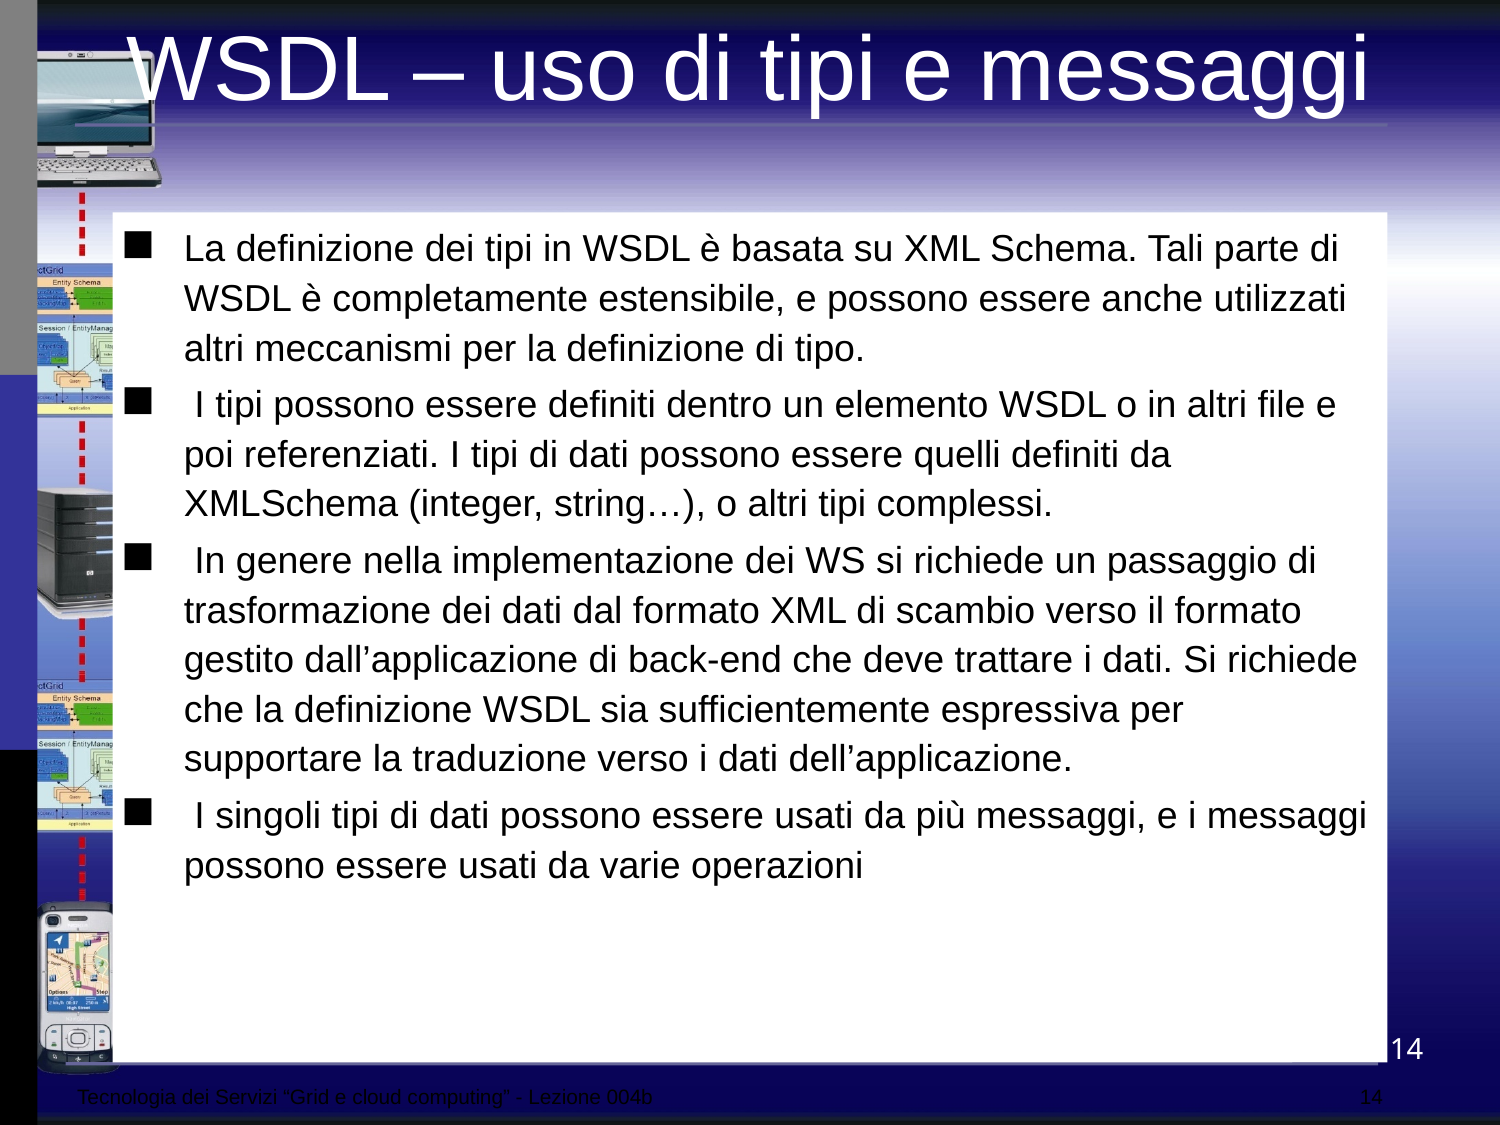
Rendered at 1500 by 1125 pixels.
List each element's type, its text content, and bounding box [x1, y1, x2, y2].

picture [38, 0, 1500, 1125]
title WSDL – uso di tipi e messaggi [74, 23, 1426, 106]
list La definizione dei tipi in WSDL è basata su XML Schema. Tali parte di WSDL è completamente estensibile, e possono essere anche utilizzati altri meccanismi per la definizione di tipo. I tipi possono essere definiti dentro un elemento WSDL o in altri file e poi referenziati. I tipi di dati possono essere quelli definiti da XMLSchema (integer, string…), o altri tipi complessi. In genere nella implementazione dei WS si richiede un passaggio di trasformazione dei dati dal formato XML di scambio verso il formato gestito dall’applicazione di back-end che deve trattare i dati. Si richiede che la definizione WSDL sia sufficientemente espressiva per supportare la traduzione verso i dati dell’applicazione. I singoli tipi di dati possono essere usati da più messaggi, e i messaggi possono essere usati da varie operazioni [112, 212, 1388, 1063]
